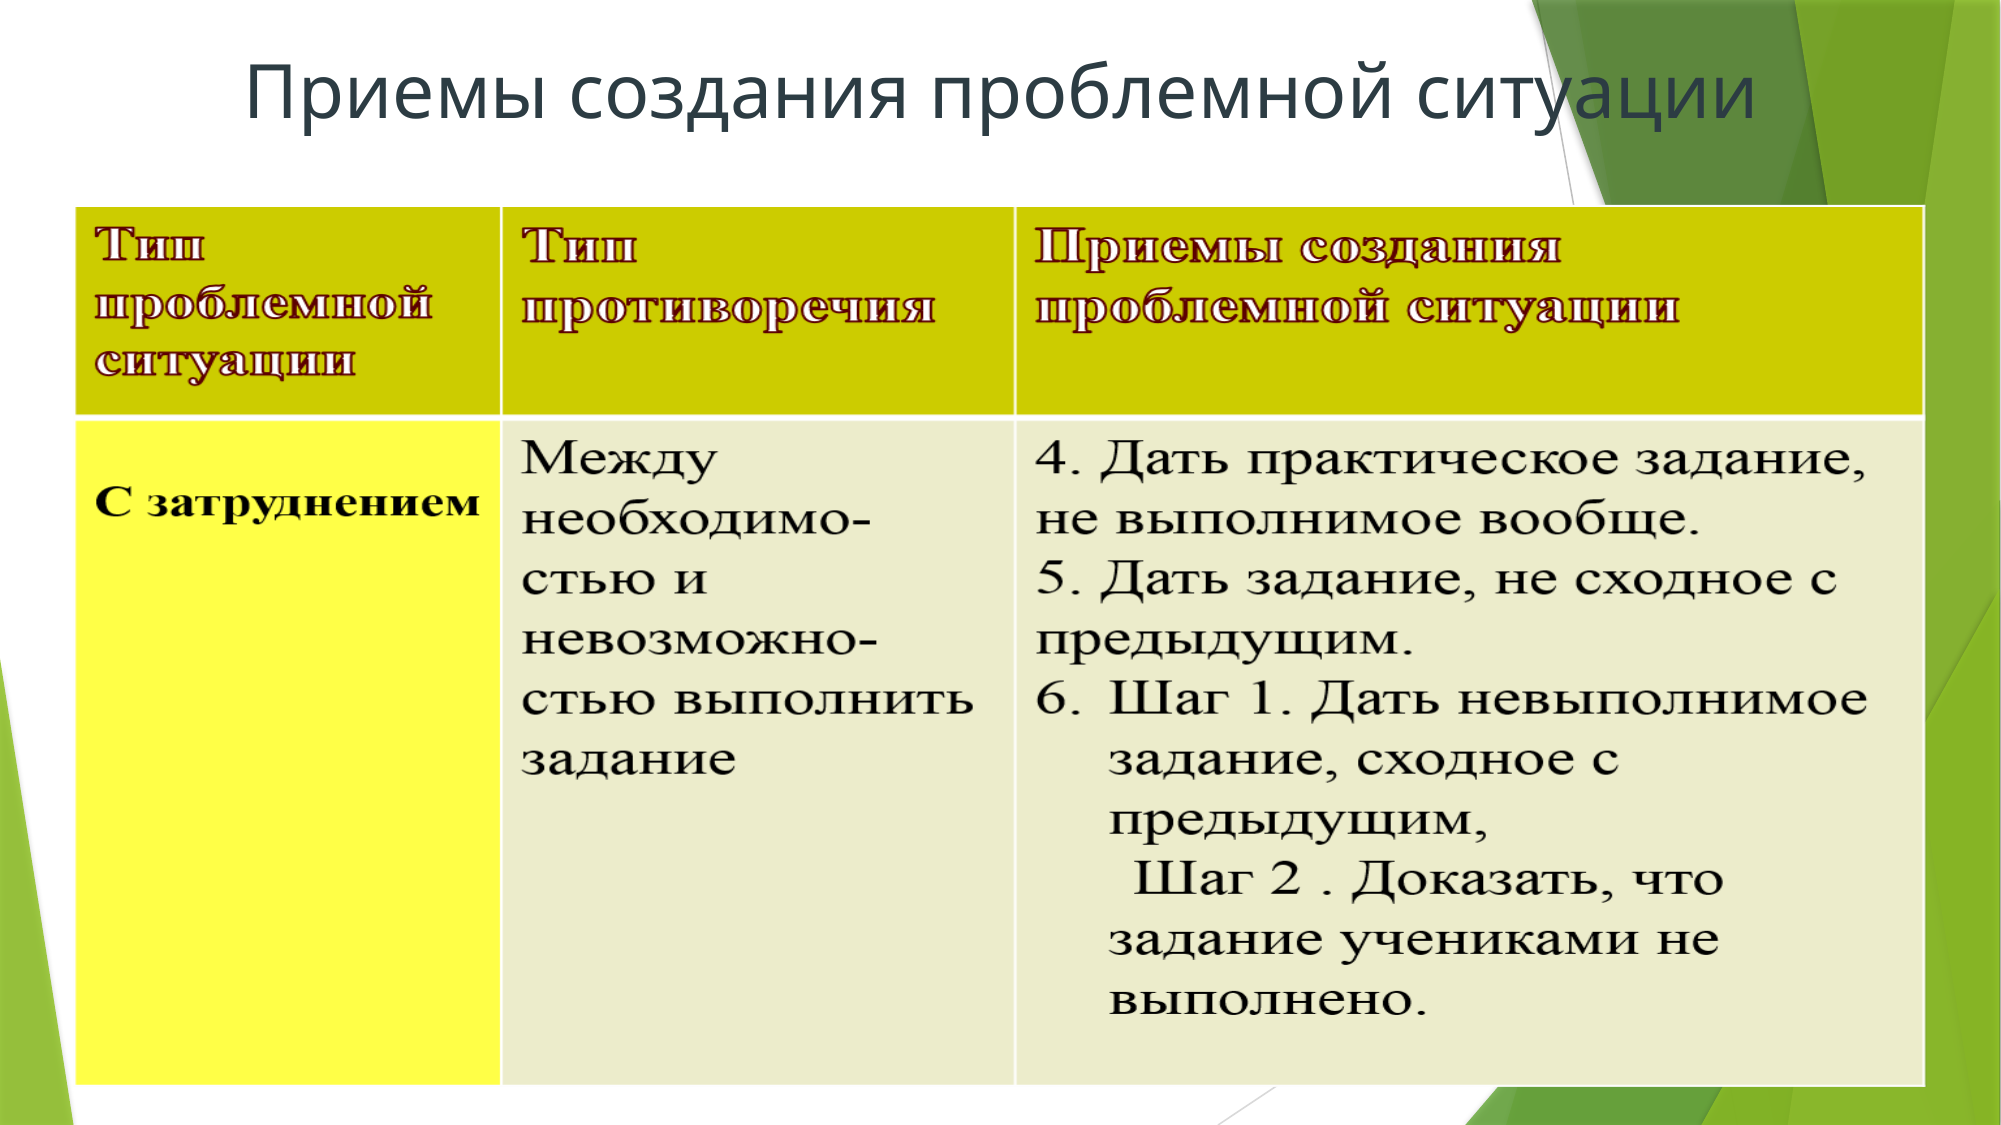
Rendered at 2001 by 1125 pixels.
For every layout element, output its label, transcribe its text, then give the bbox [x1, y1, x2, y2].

title Приемы создания проблемной ситуации [73, 35, 1930, 166]
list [73, 203, 1931, 1088]
